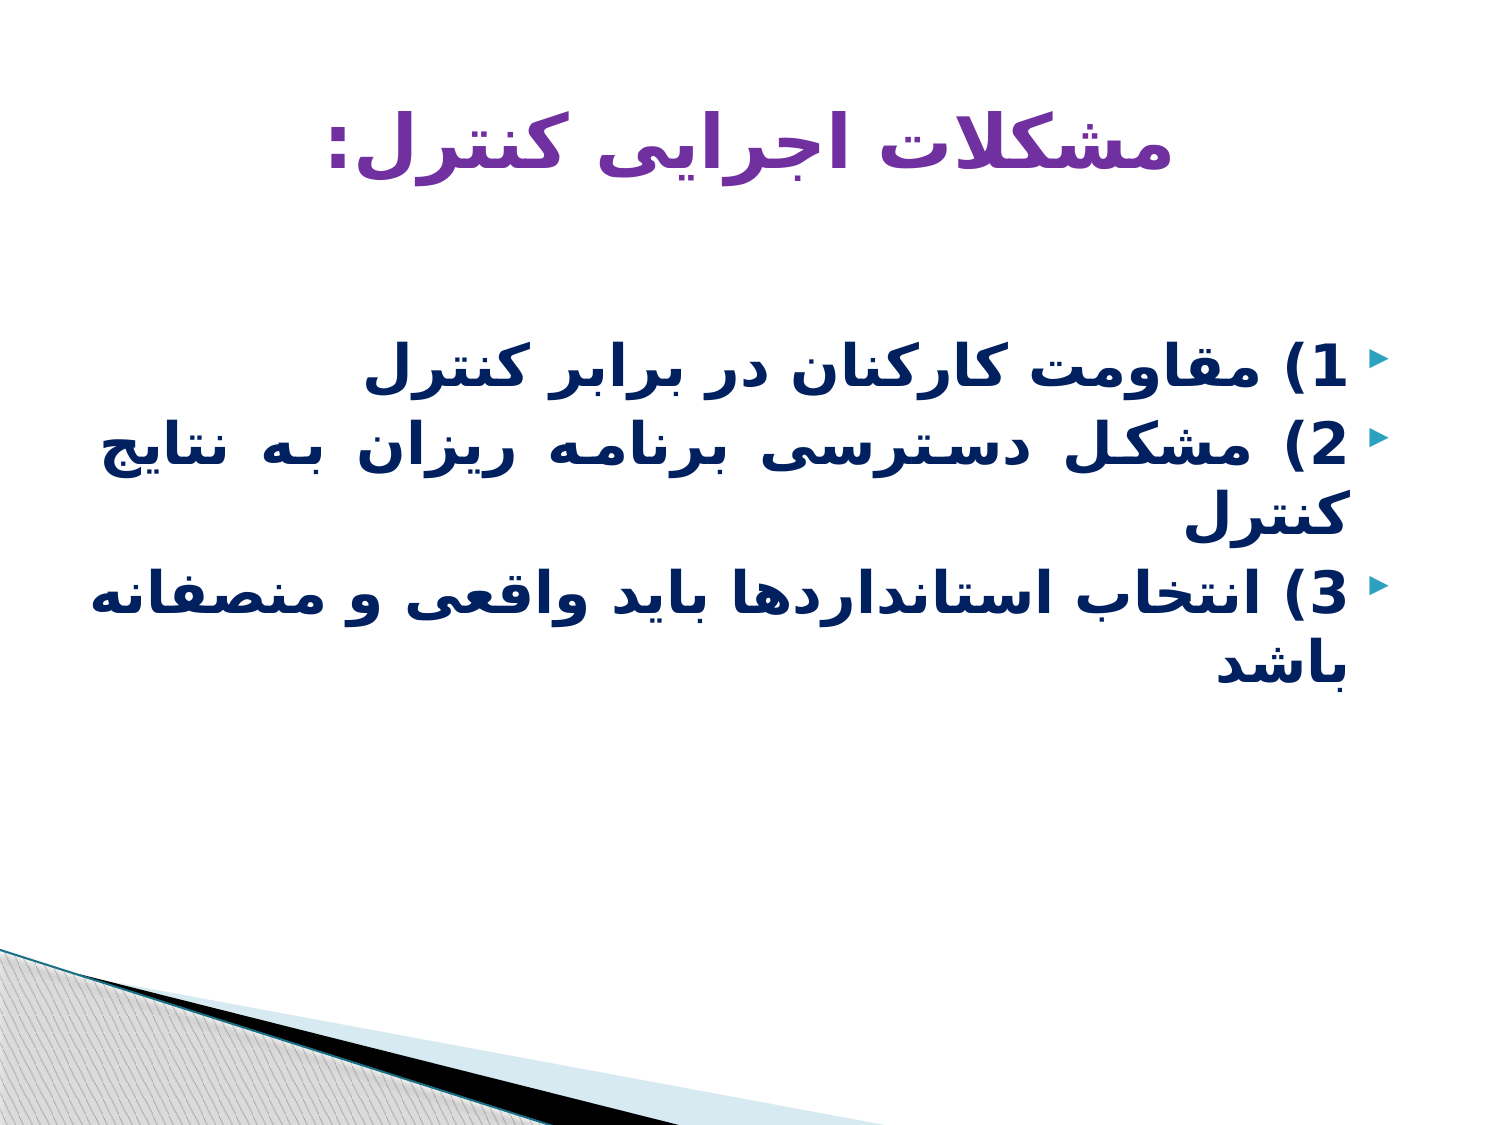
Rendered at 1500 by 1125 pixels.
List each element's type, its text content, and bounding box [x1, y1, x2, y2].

title مشکلات اجرایی کنترل: [75, 45, 1425, 233]
list 1) مقاومت کارکنان در برابر کنترل 2) مشکل دسترسی برنامه ریزان به نتایج کنترل 3) انتخاب استانداردها باید واقعی و منصفانه باشد [75, 243, 1425, 986]
